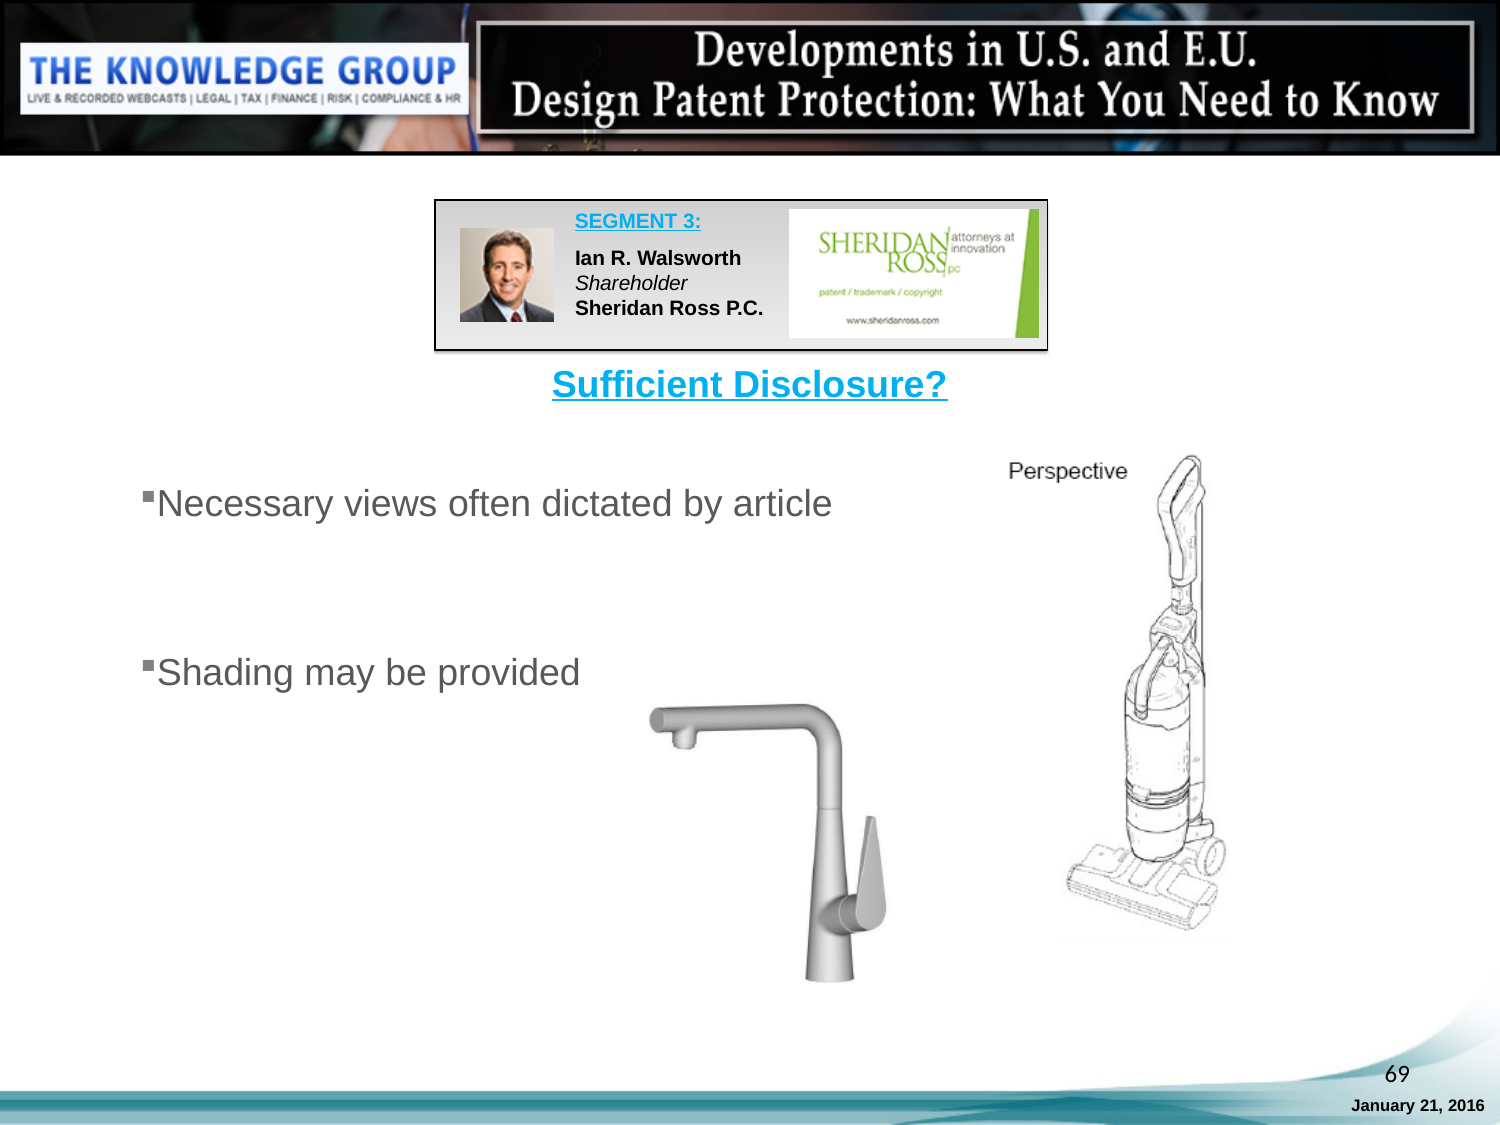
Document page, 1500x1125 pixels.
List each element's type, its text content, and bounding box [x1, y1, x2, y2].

text_box Sufficient Disclosure? [0, 352, 1500, 412]
slide_number 69 [1074, 1042, 1425, 1103]
text_box Necessary views often dictated by article Shading may be provided [50, 424, 1450, 844]
picture [0, 412, 1500, 1125]
picture [0, 0, 1500, 352]
text_box January 21, 2016 [1100, 1087, 1500, 1123]
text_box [434, 199, 1048, 351]
